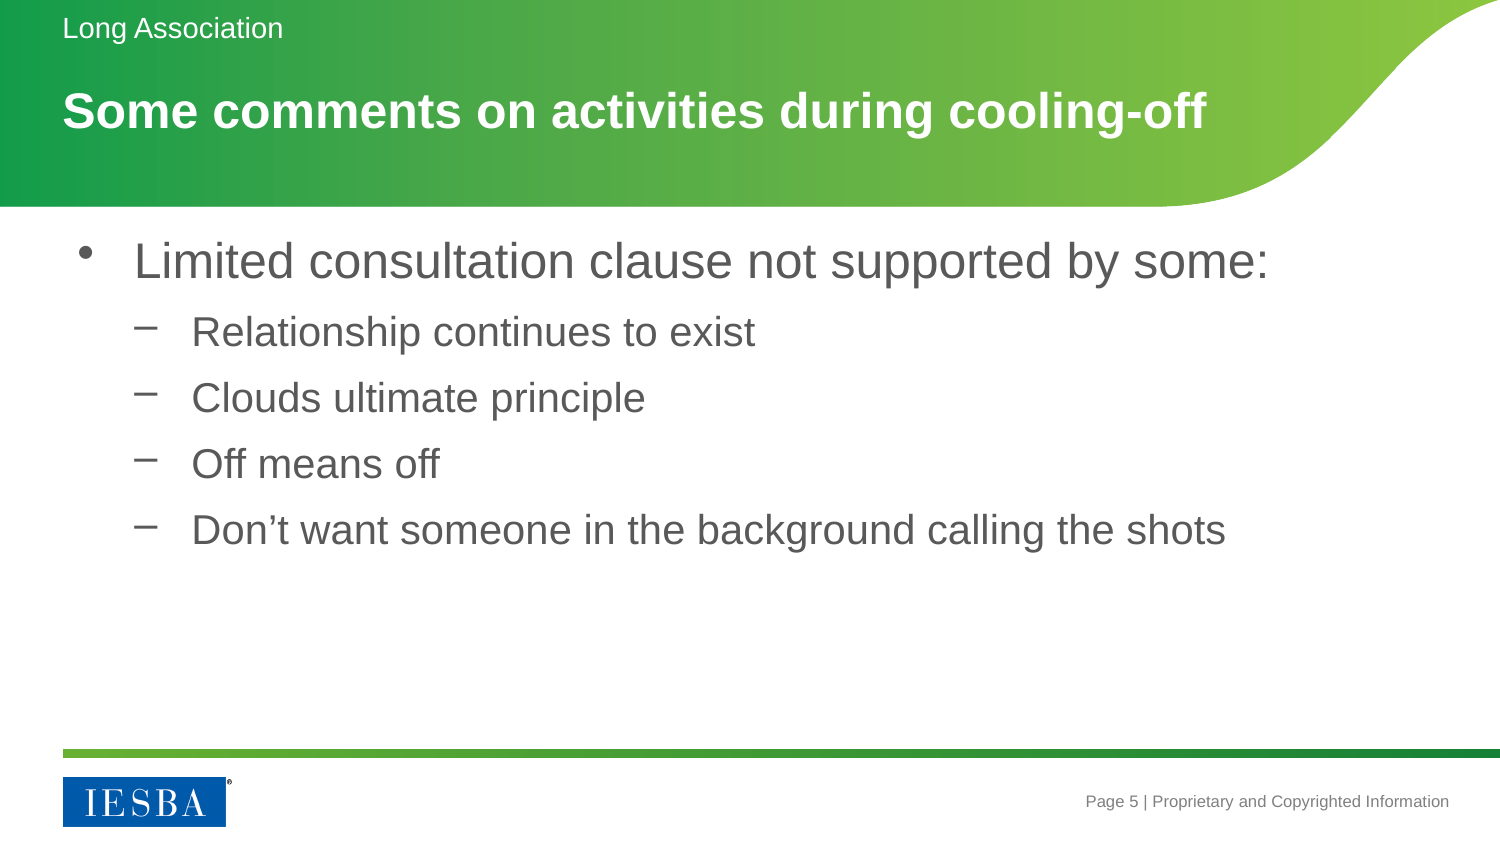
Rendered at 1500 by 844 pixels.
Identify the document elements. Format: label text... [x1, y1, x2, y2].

subtitle Long Association [62, 9, 500, 38]
list Limited consultation clause not supported by some: Relationship continues to exist Clouds ultimate principle Off means off Don’t want someone in the background calling the shots [62, 220, 1450, 724]
picture [63, 777, 232, 827]
picture [0, 0, 1500, 207]
title Some comments on activities during cooling-off [62, 75, 1300, 142]
